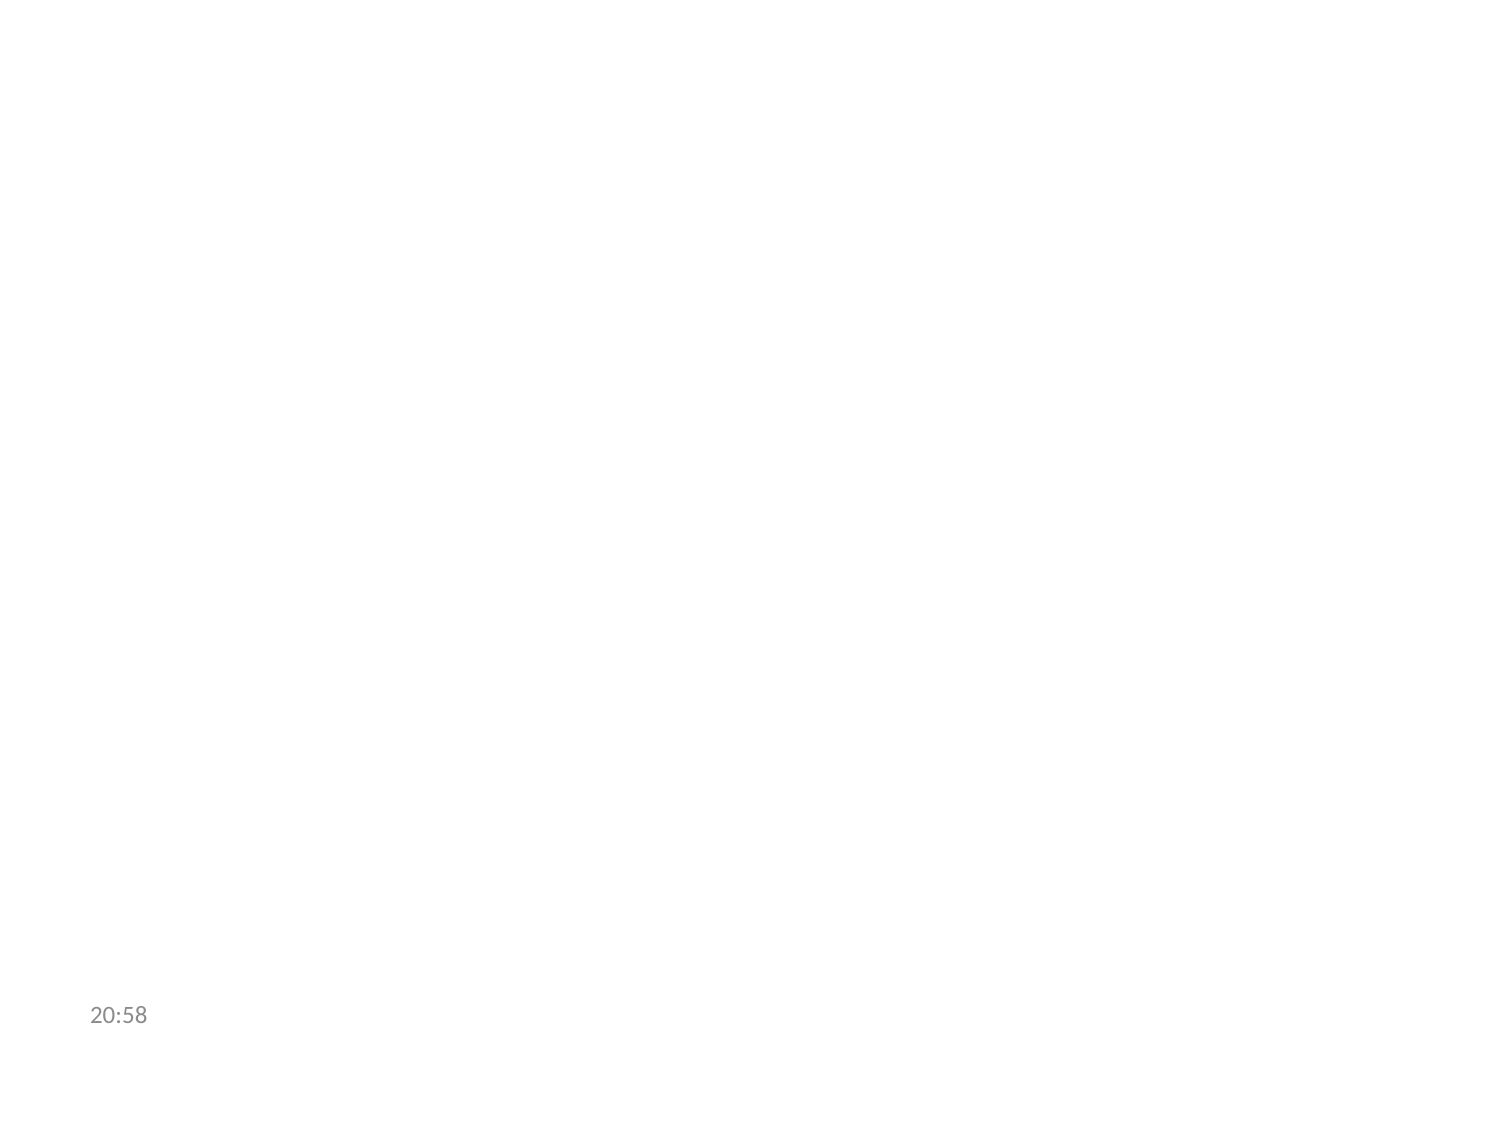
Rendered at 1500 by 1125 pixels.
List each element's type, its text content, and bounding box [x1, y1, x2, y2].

text_box 15:35 [75, 983, 425, 1044]
